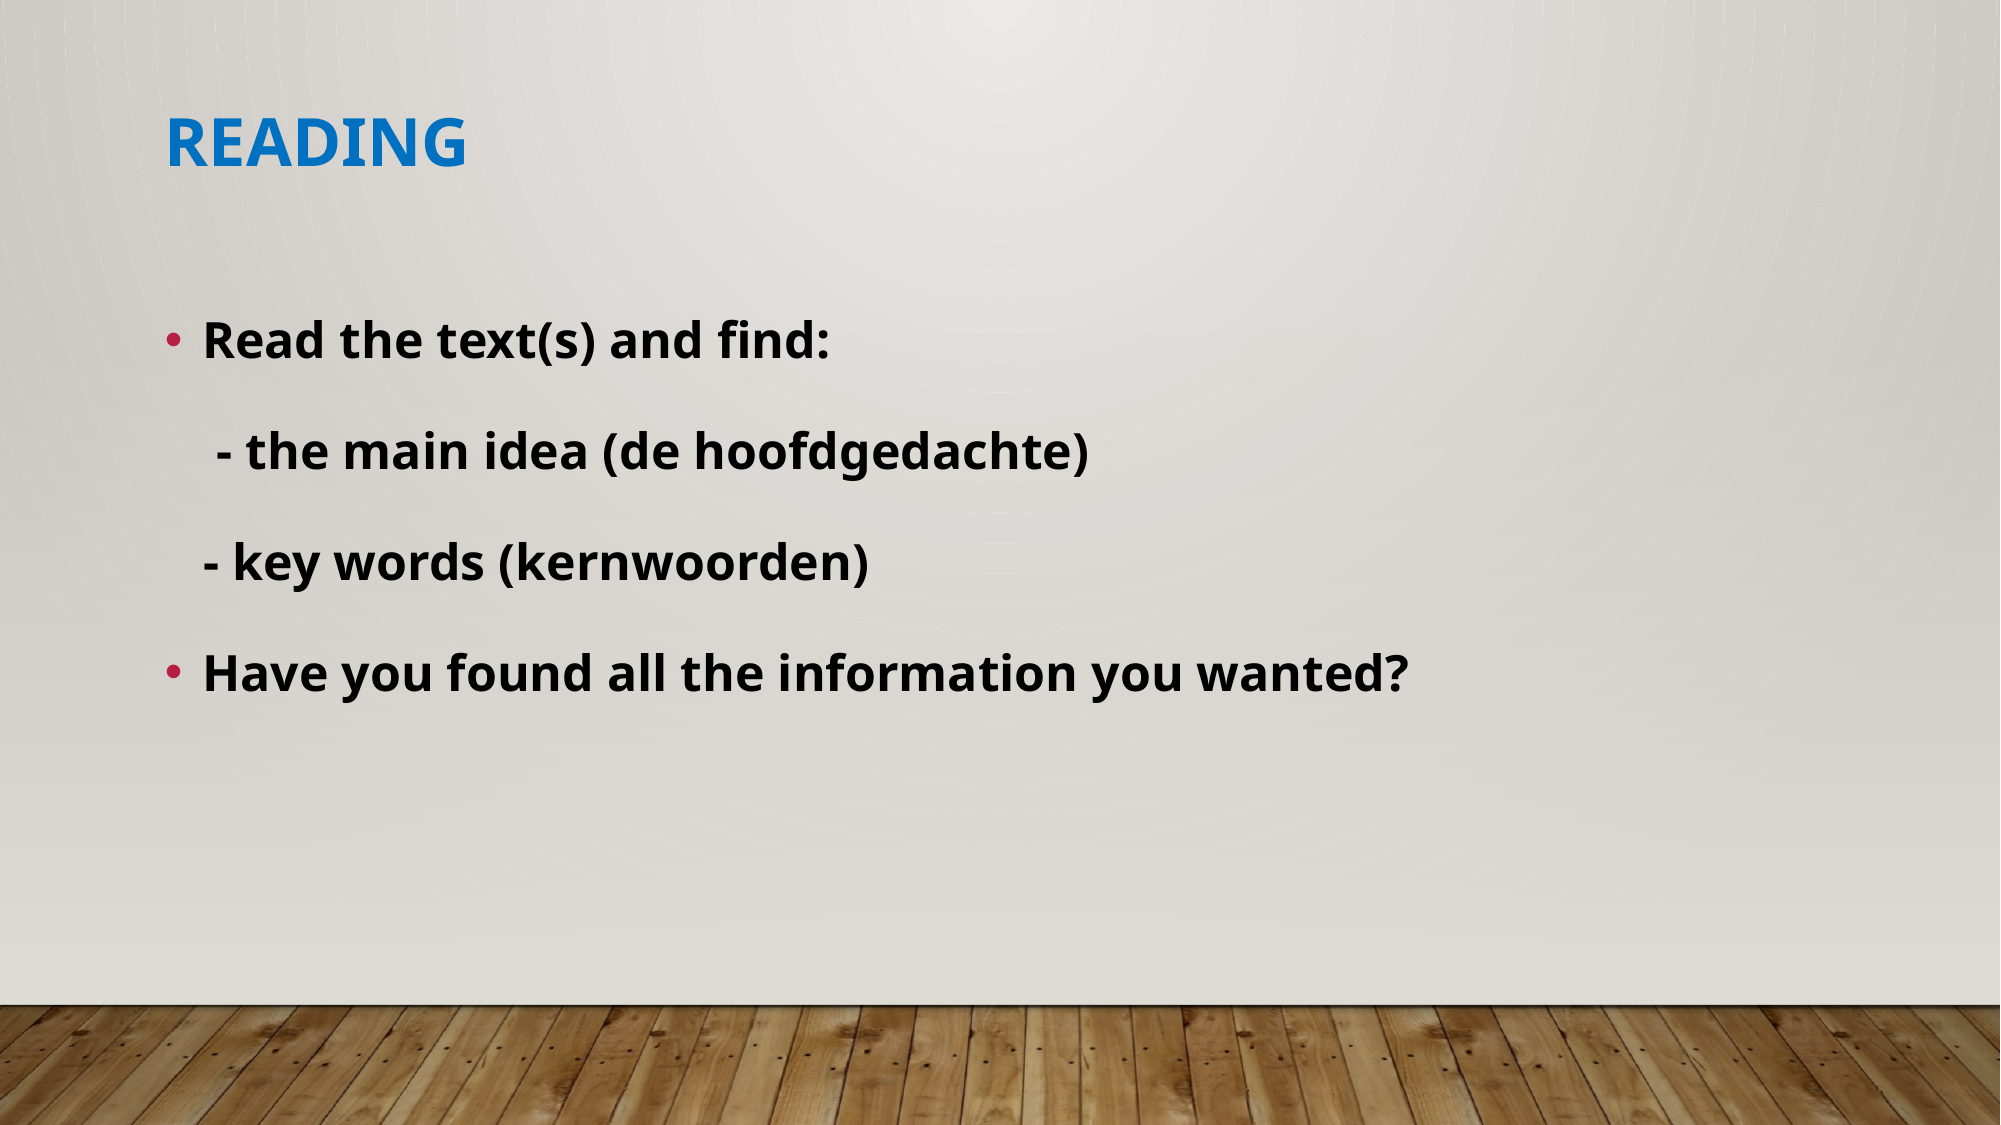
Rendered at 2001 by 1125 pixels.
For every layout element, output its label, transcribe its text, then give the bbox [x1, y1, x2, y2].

picture [0, 1005, 2000, 1125]
title reading [149, 101, 1851, 317]
list Read the text(s) and find: - the main idea (de hoofdgedachte) - key words (kernwoorden) Have you found all the information you wanted? [149, 271, 1850, 950]
